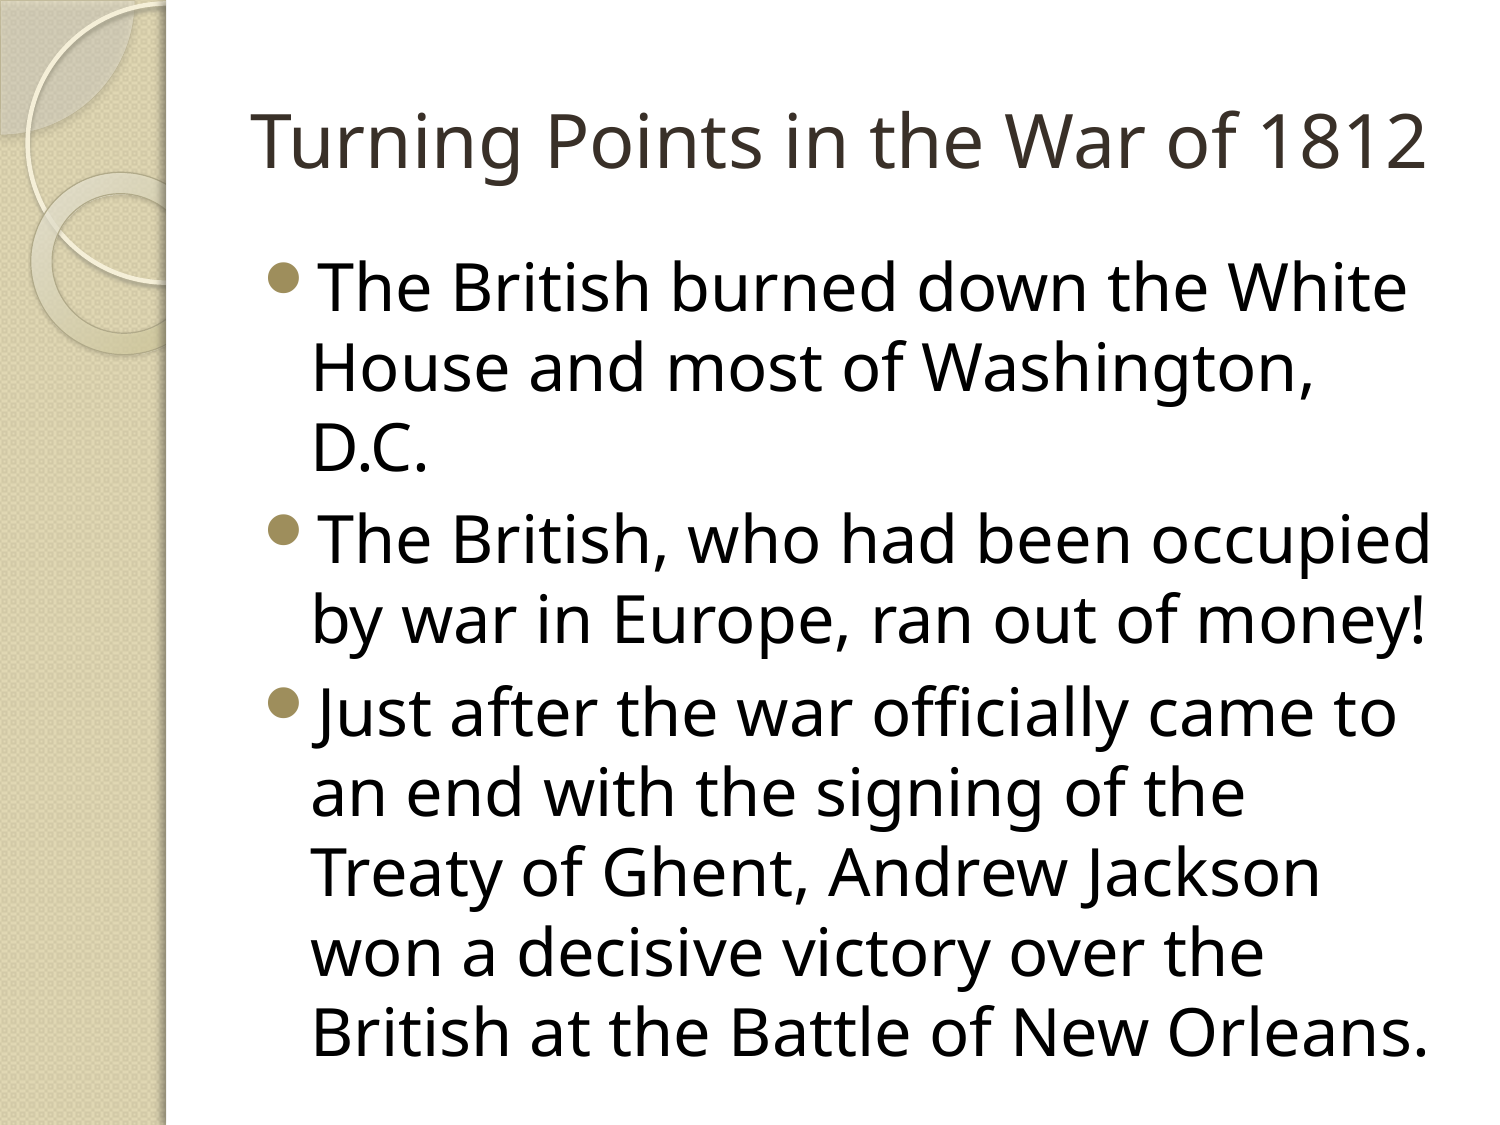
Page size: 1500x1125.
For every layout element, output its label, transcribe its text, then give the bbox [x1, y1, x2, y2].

list The British burned down the White House and most of Washington, D.C. The British, who had been occupied by war in Europe, ran out of money! Just after the war officially came to an end with the signing of the Treaty of Ghent, Andrew Jackson won a decisive victory over the British at the Battle of New Orleans. [235, 237, 1466, 1025]
title Turning Points in the War of 1812 [235, 45, 1466, 233]
